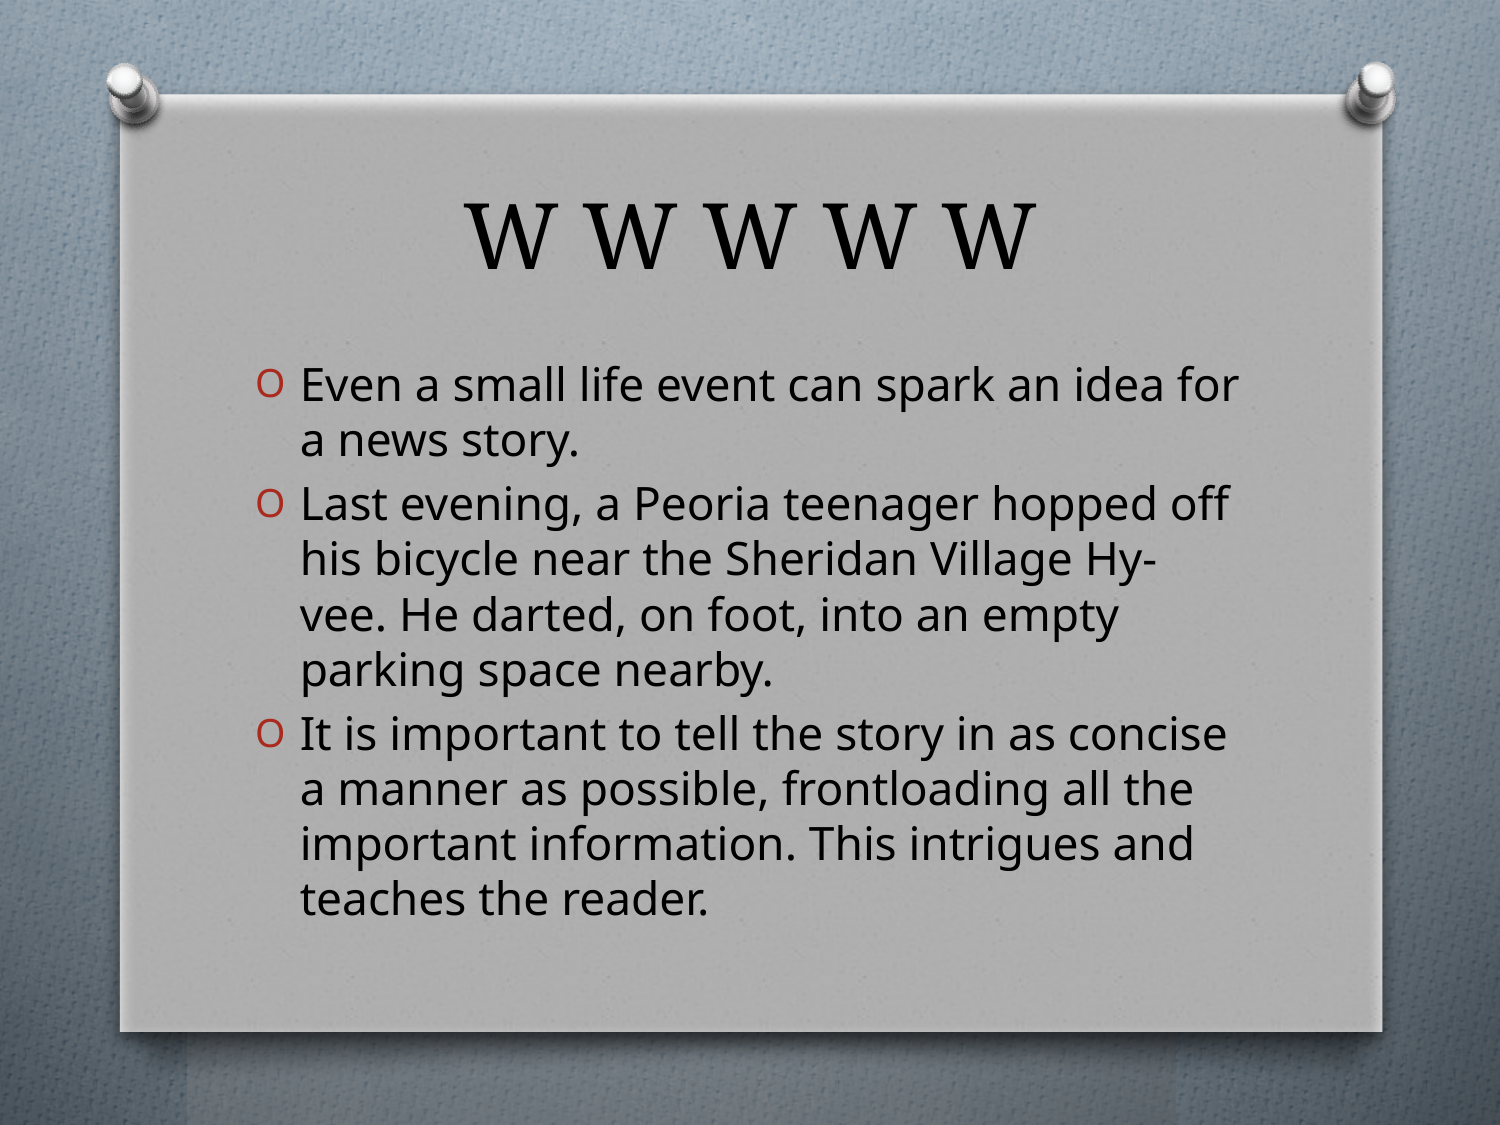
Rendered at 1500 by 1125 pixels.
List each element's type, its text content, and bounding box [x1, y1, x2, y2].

list Even a small life event can spark an idea for a news story. Last evening, a Peoria teenager hopped off his bicycle near the Sheridan Village Hy-vee. He darted, on foot, into an empty parking space nearby. It is important to tell the story in as concise a manner as possible, frontloading all the important information. This intrigues and teaches the reader. [240, 347, 1257, 939]
title W W W W W [179, 134, 1323, 332]
picture [1317, 35, 1439, 156]
picture [75, 29, 198, 153]
